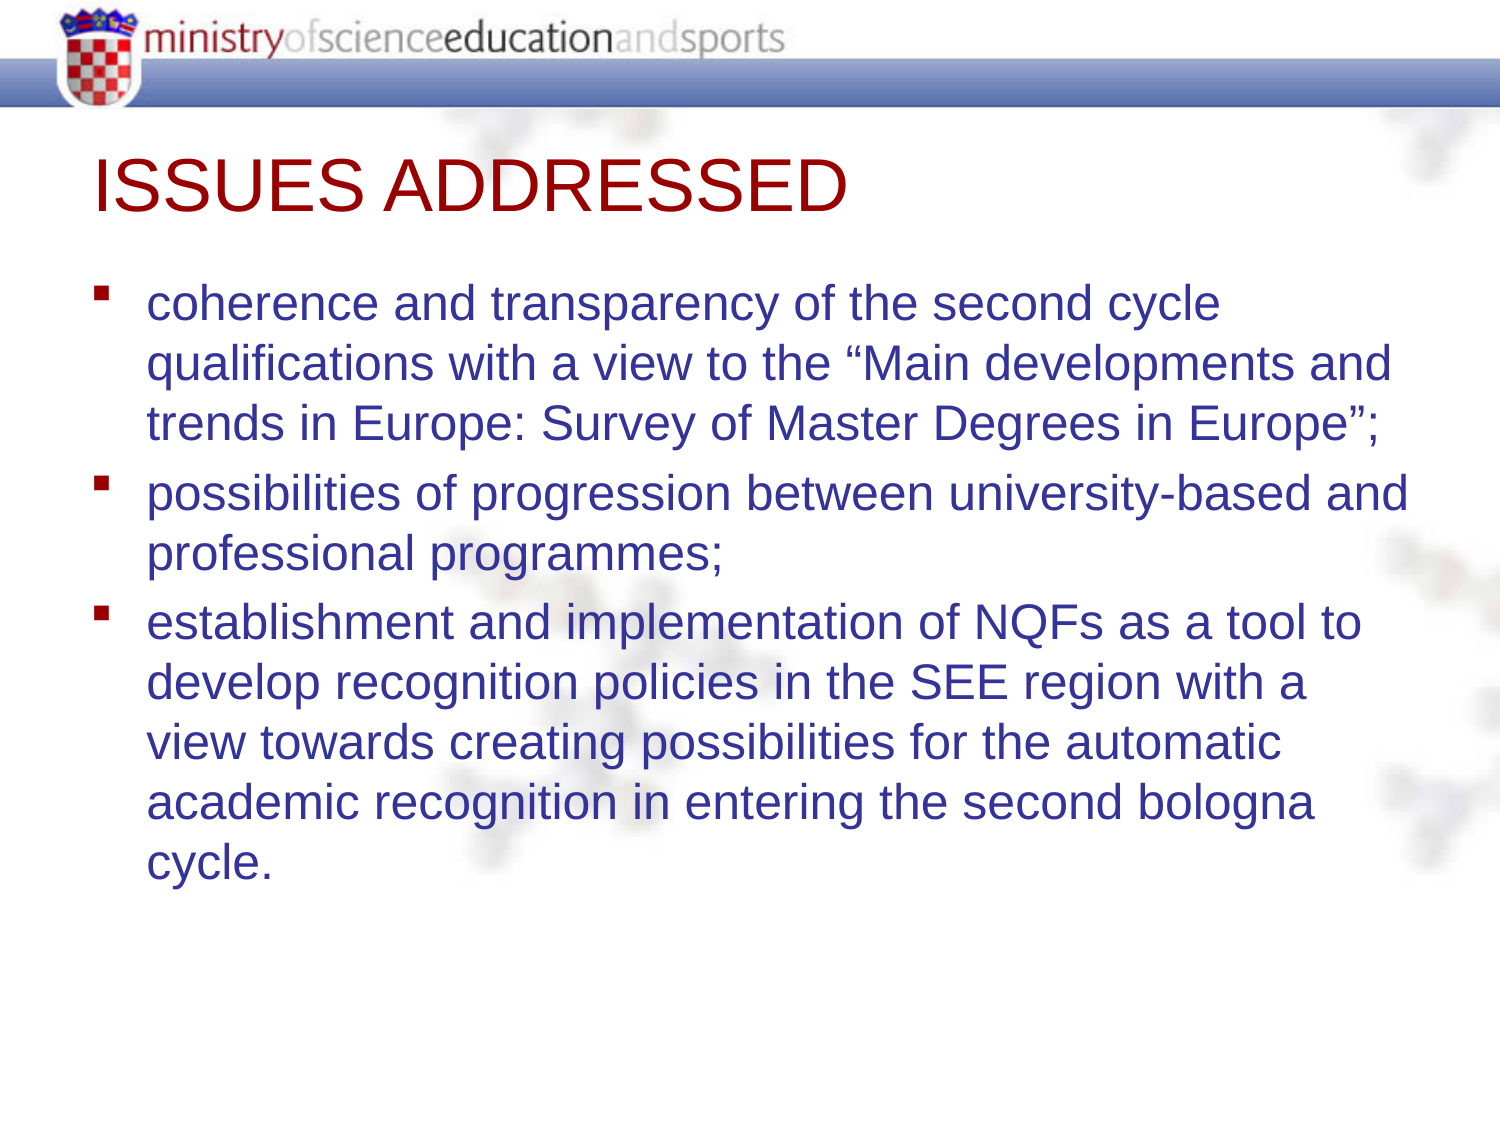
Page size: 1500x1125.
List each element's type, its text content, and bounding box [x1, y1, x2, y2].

list coherence and transparency of the second cycle qualifications with a view to the “Main developments and trends in Europe: Survey of Master Degrees in Europe”; possibilities of progression between university-based and professional programmes; establishment and implementation of NQFs as a tool to develop recognition policies in the SEE region with a view towards creating possibilities for the automatic academic recognition in entering the second bologna cycle. [75, 262, 1425, 1005]
picture [0, 0, 1500, 1125]
title ISSUES ADDRESSED [76, 87, 1428, 276]
